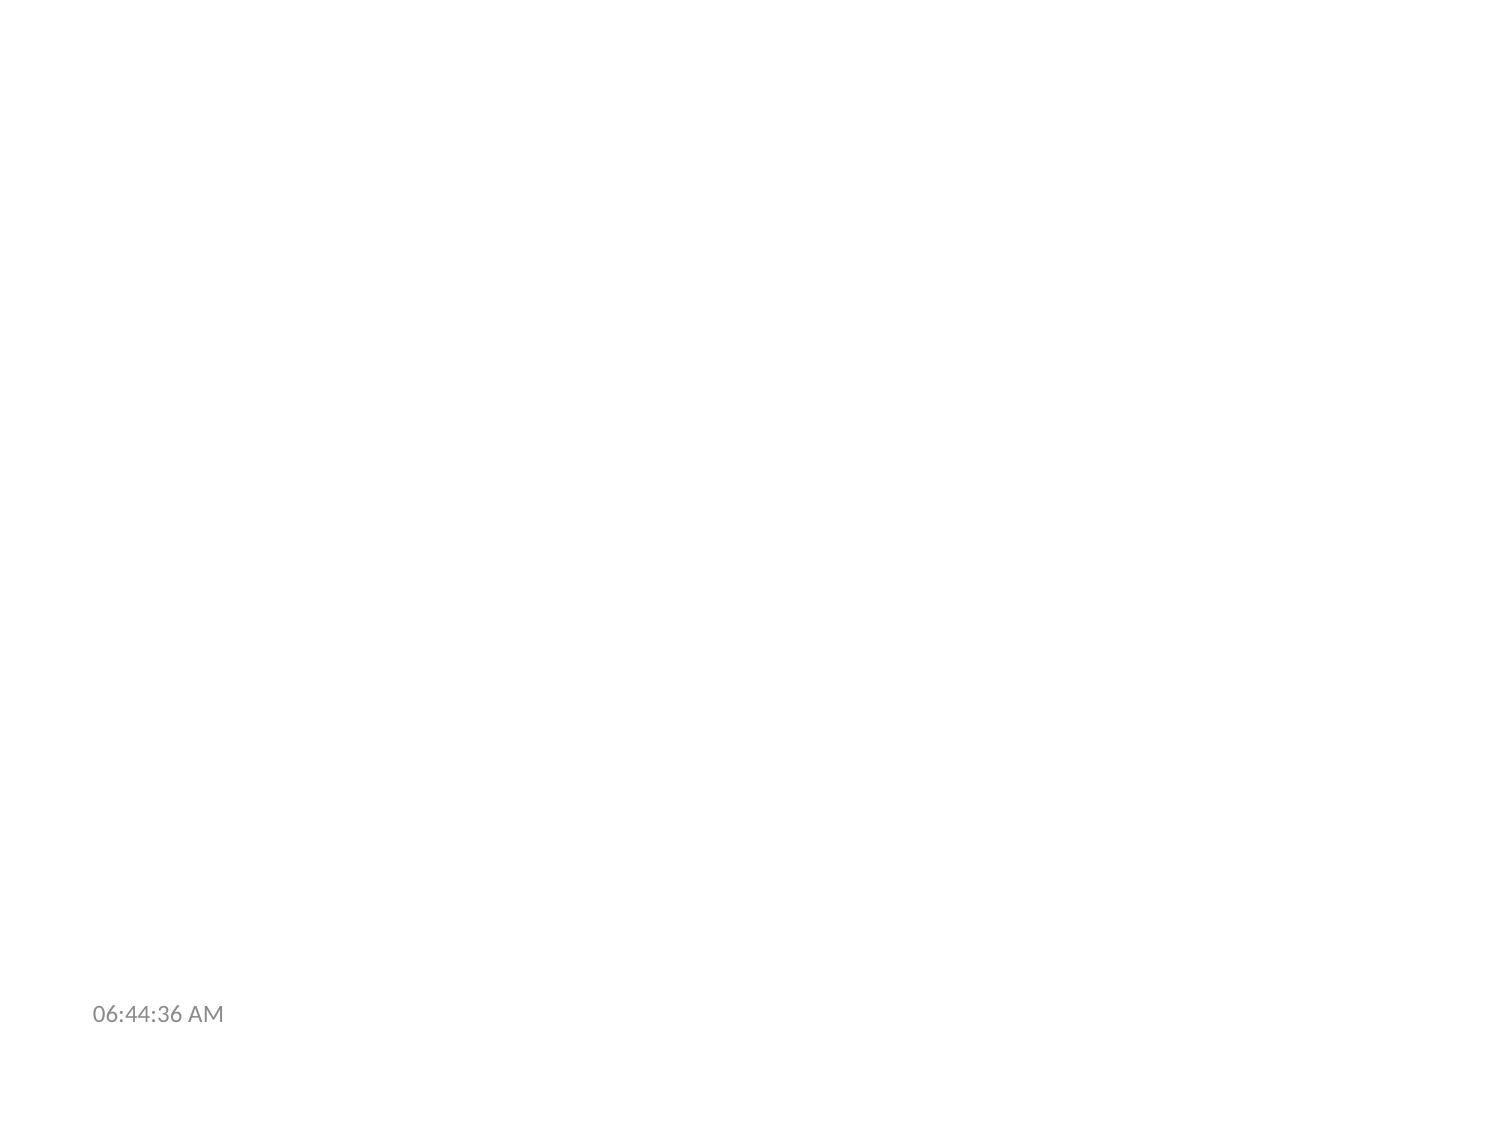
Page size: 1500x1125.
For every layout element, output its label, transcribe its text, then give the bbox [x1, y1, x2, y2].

text_box 3:35:09 PM [77, 982, 428, 1043]
